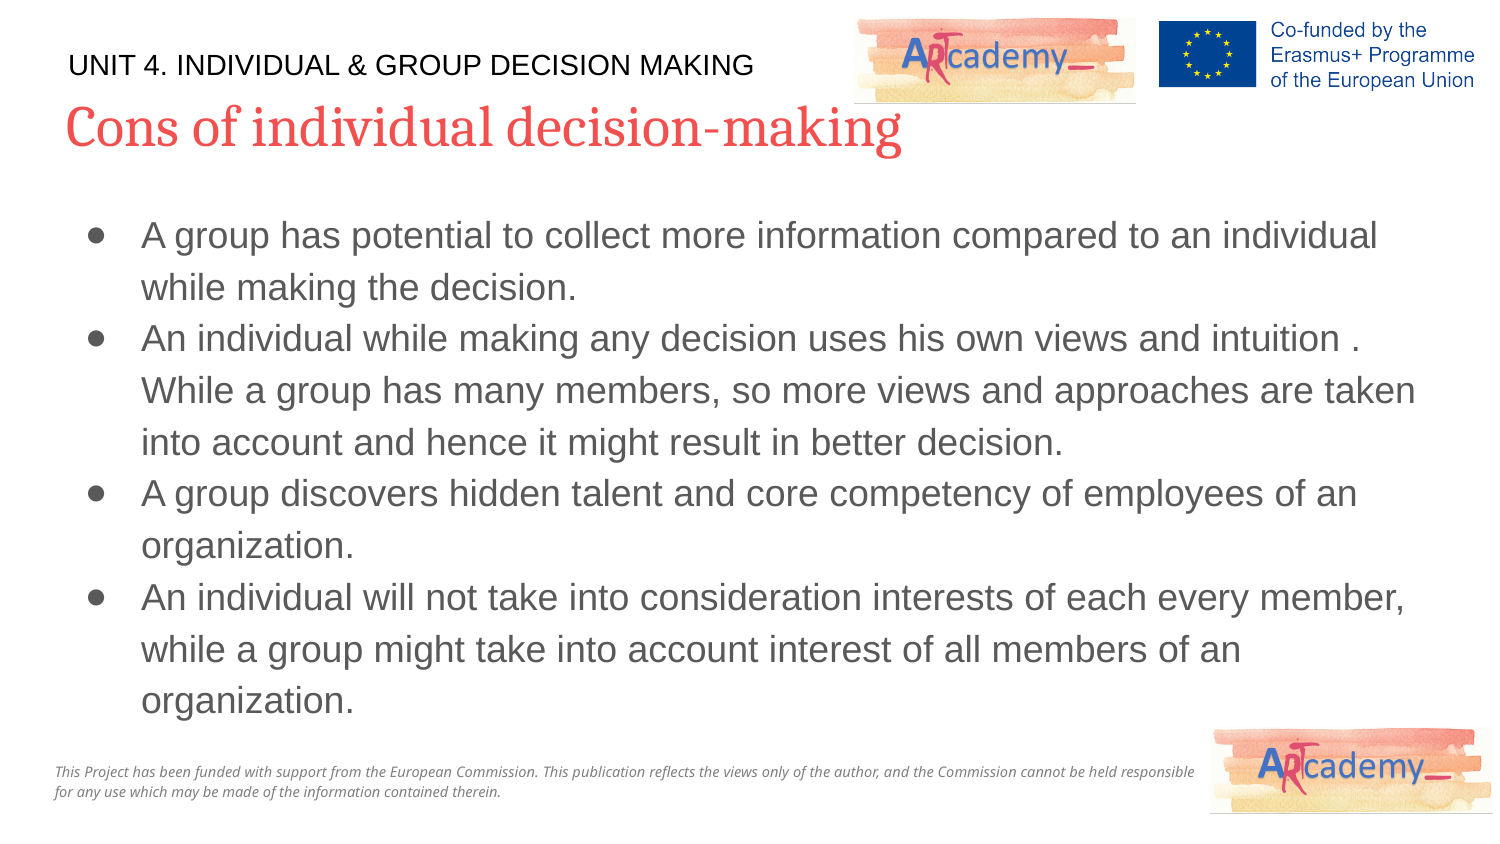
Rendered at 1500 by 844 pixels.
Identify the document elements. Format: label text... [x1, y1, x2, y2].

picture [1158, 21, 1474, 91]
picture [1210, 709, 1493, 844]
text_box This Project has been funded with support from the European Commission. This publication reflects the views only of the author, and the Commission cannot be held responsible for any use which may be made of the information contained therein. [39, 754, 1205, 799]
picture [854, 0, 1137, 134]
title Cons of individual decision-making [51, 72, 1449, 167]
text_box UNIT 4. INDIVIDUAL & GROUP DECISION MAKING [53, 39, 812, 89]
list A group has potential to collect more information compared to an individual while making the decision. An individual while making any decision uses his own views and intuition . While a group has many members, so more views and approaches are taken into account and hence it might result in better decision. A group discovers hidden talent and core competency of employees of an organization. An individual will not take into consideration interests of each every member, while a group might take into account interest of all members of an organization. [51, 189, 1449, 750]
